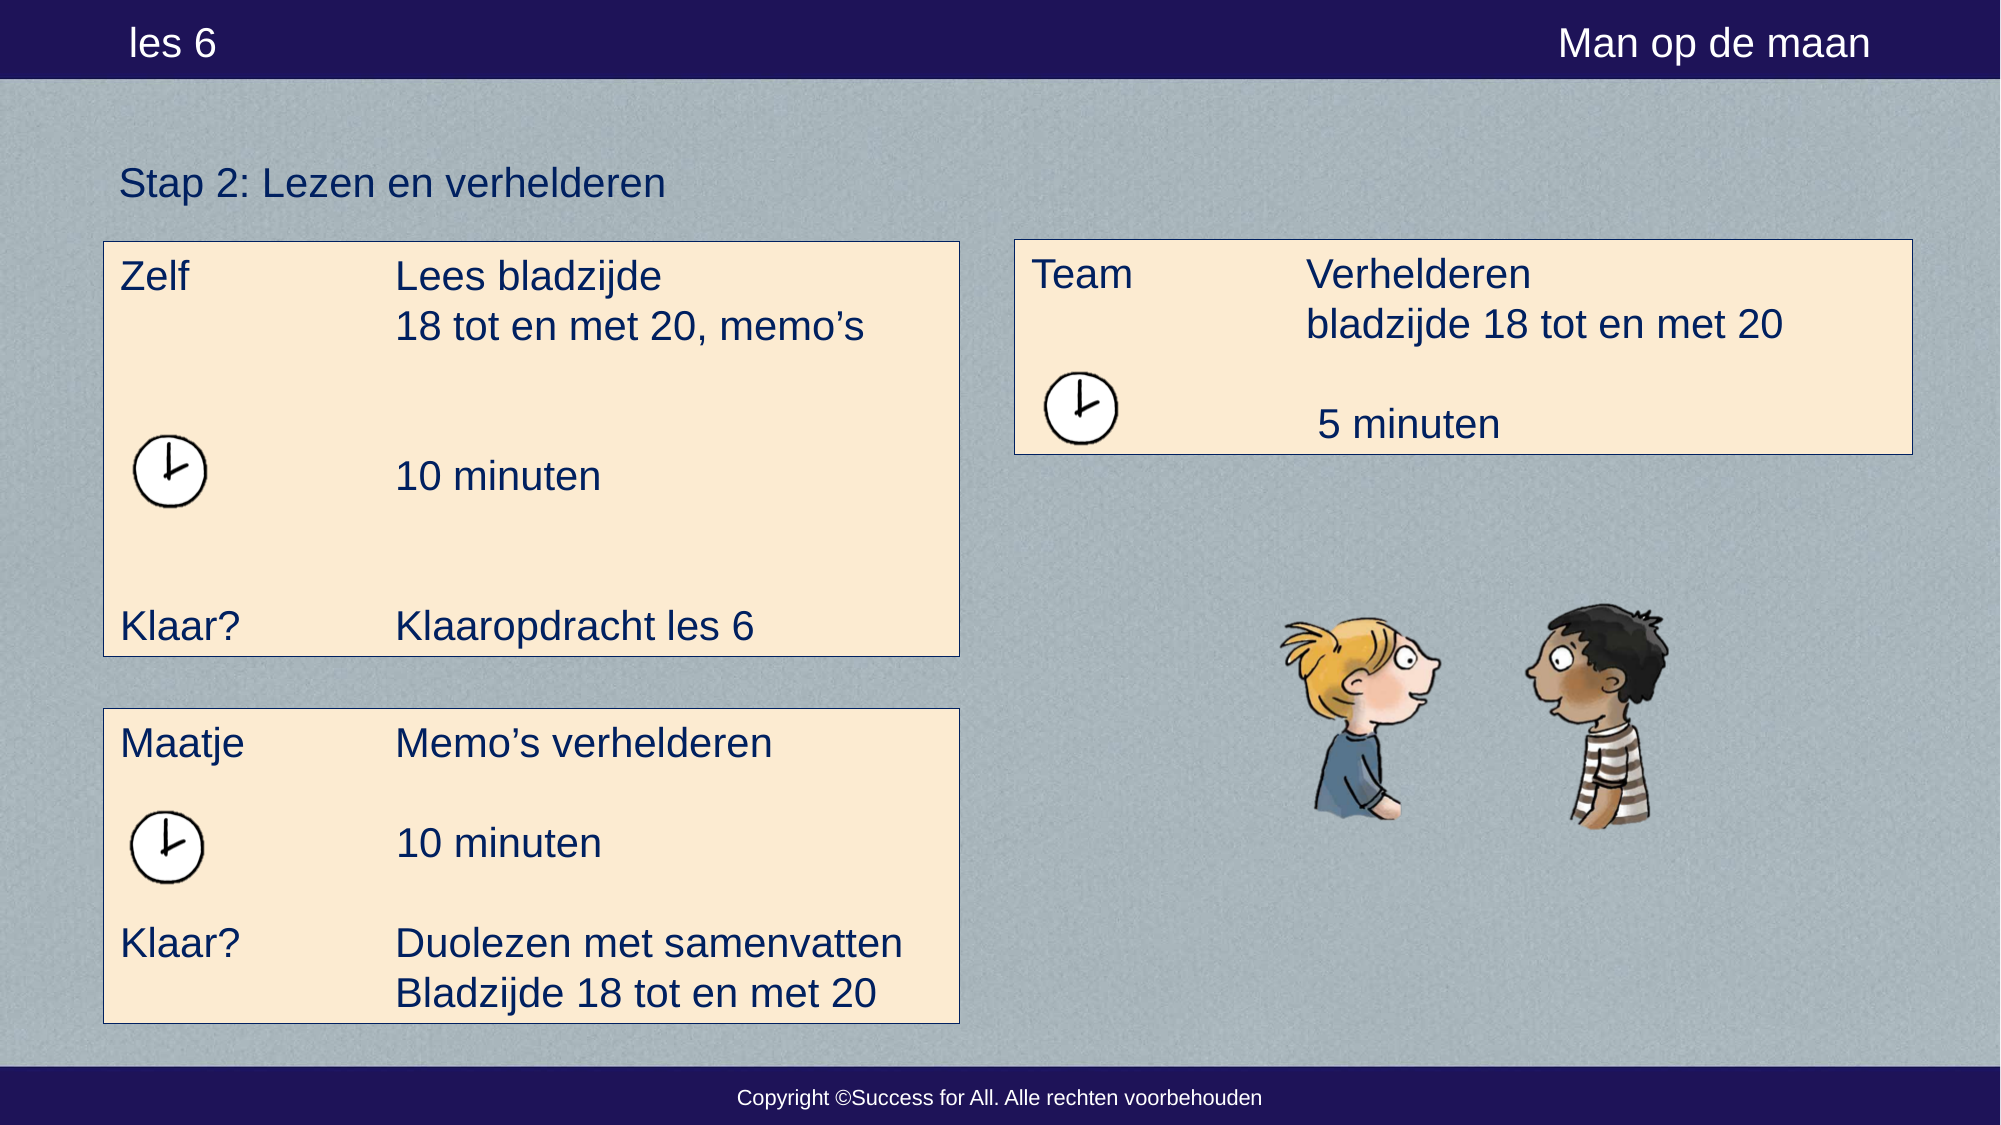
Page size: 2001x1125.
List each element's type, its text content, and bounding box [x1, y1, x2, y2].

text_box Zelf Lees bladzijde 18 tot en met 20, memo’s 10 minuten Klaar? Klaaropdracht les 6 [103, 241, 960, 657]
text_box Copyright ©Success for All. Alle rechten voorbehouden [0, 1076, 2000, 1125]
picture [0, 0, 2001, 1125]
text_box Stap 2: Lezen en verhelderen [103, 148, 896, 214]
text_box Man op de maan [999, 8, 1886, 73]
text_box Maatje Memo’s verhelderen 10 minuten Klaar? Duolezen met samenvatten Bladzijde 18 tot en met 20 [103, 708, 960, 1024]
text_box les 6 [114, 8, 354, 73]
text_box Team Verhelderen bladzijde 18 tot en met 20 5 minuten [1014, 239, 1913, 455]
